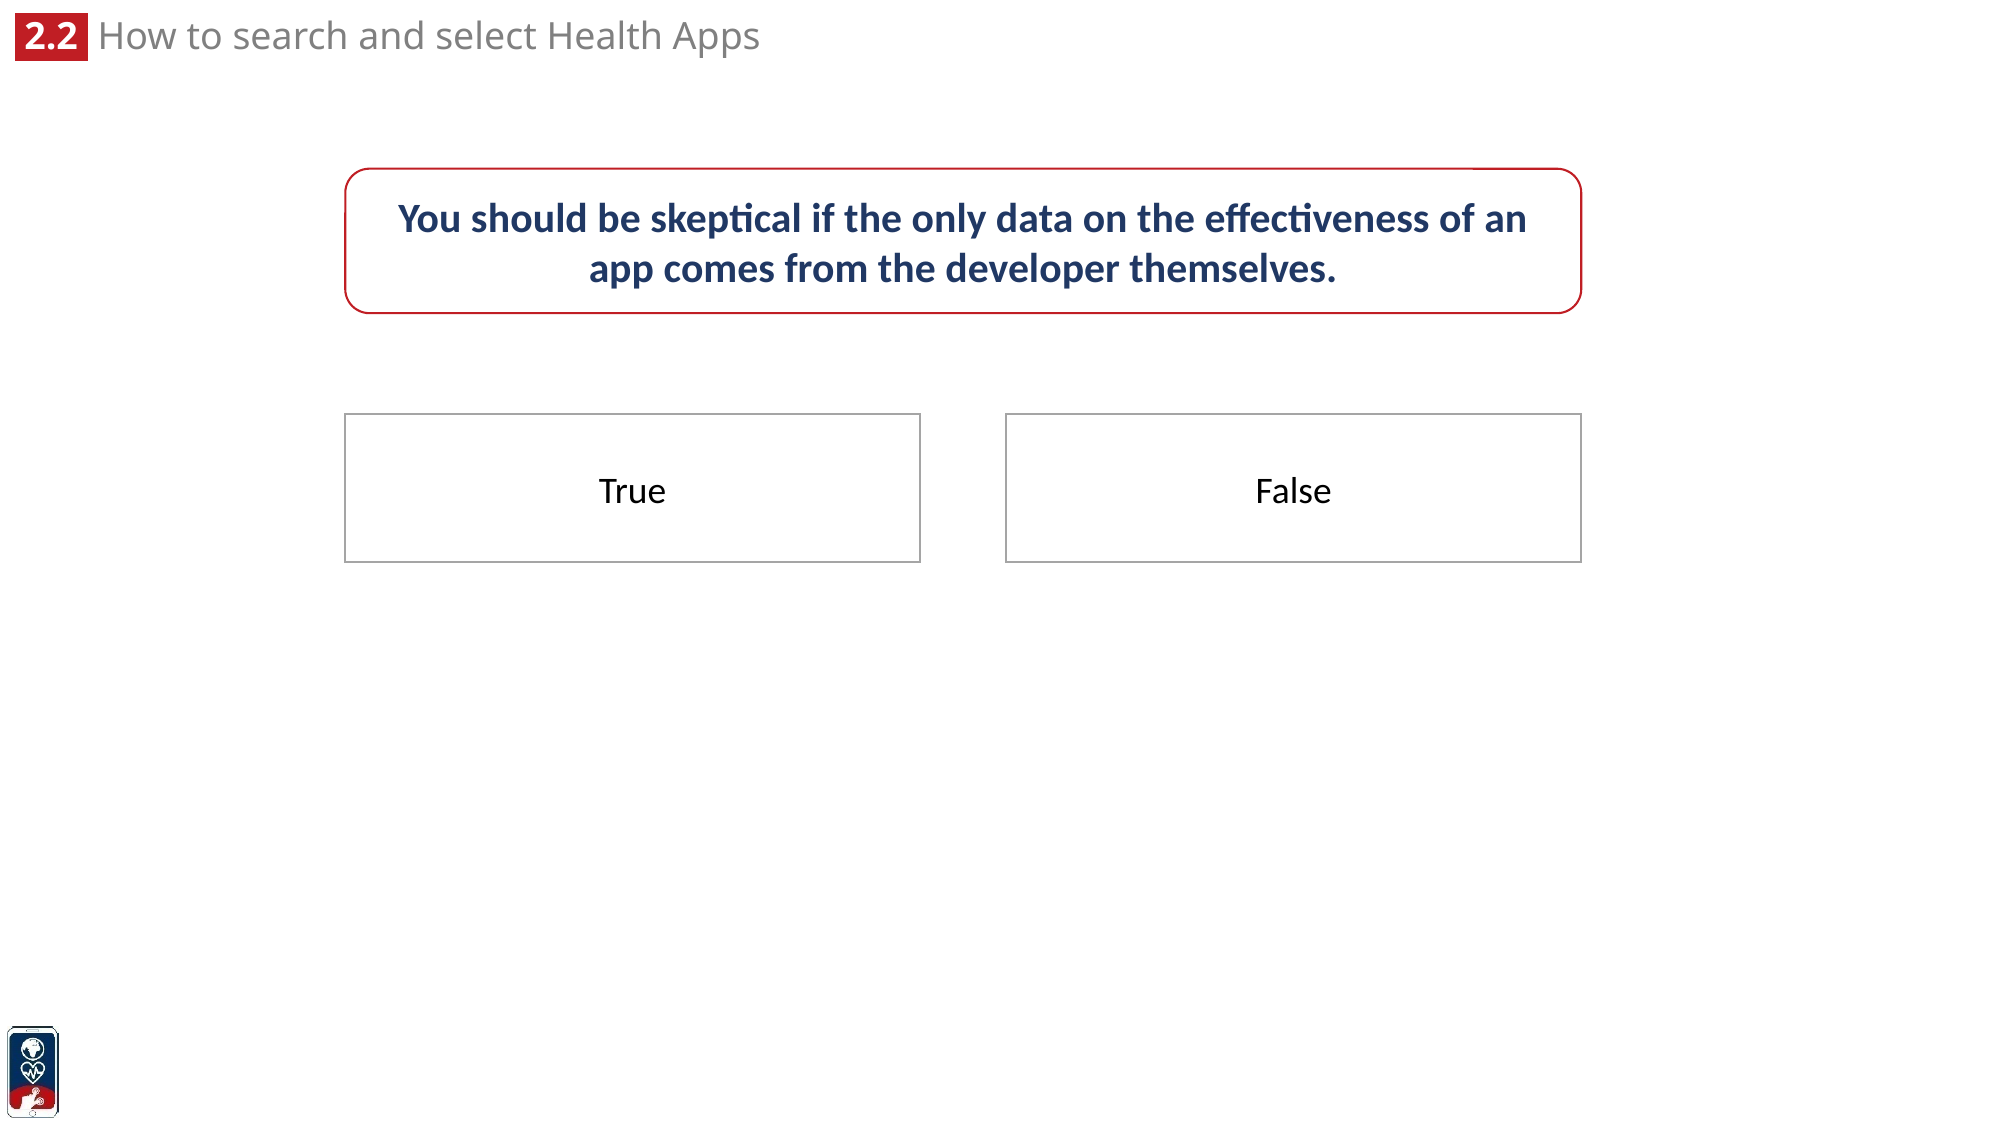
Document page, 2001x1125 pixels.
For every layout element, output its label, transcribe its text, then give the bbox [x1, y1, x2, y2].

picture [7, 1026, 59, 1118]
text_box True [344, 413, 921, 563]
text_box You should be skeptical if the only data on the effectiveness of an app comes from the developer themselves. [344, 167, 1583, 315]
text_box False [1005, 413, 1582, 563]
